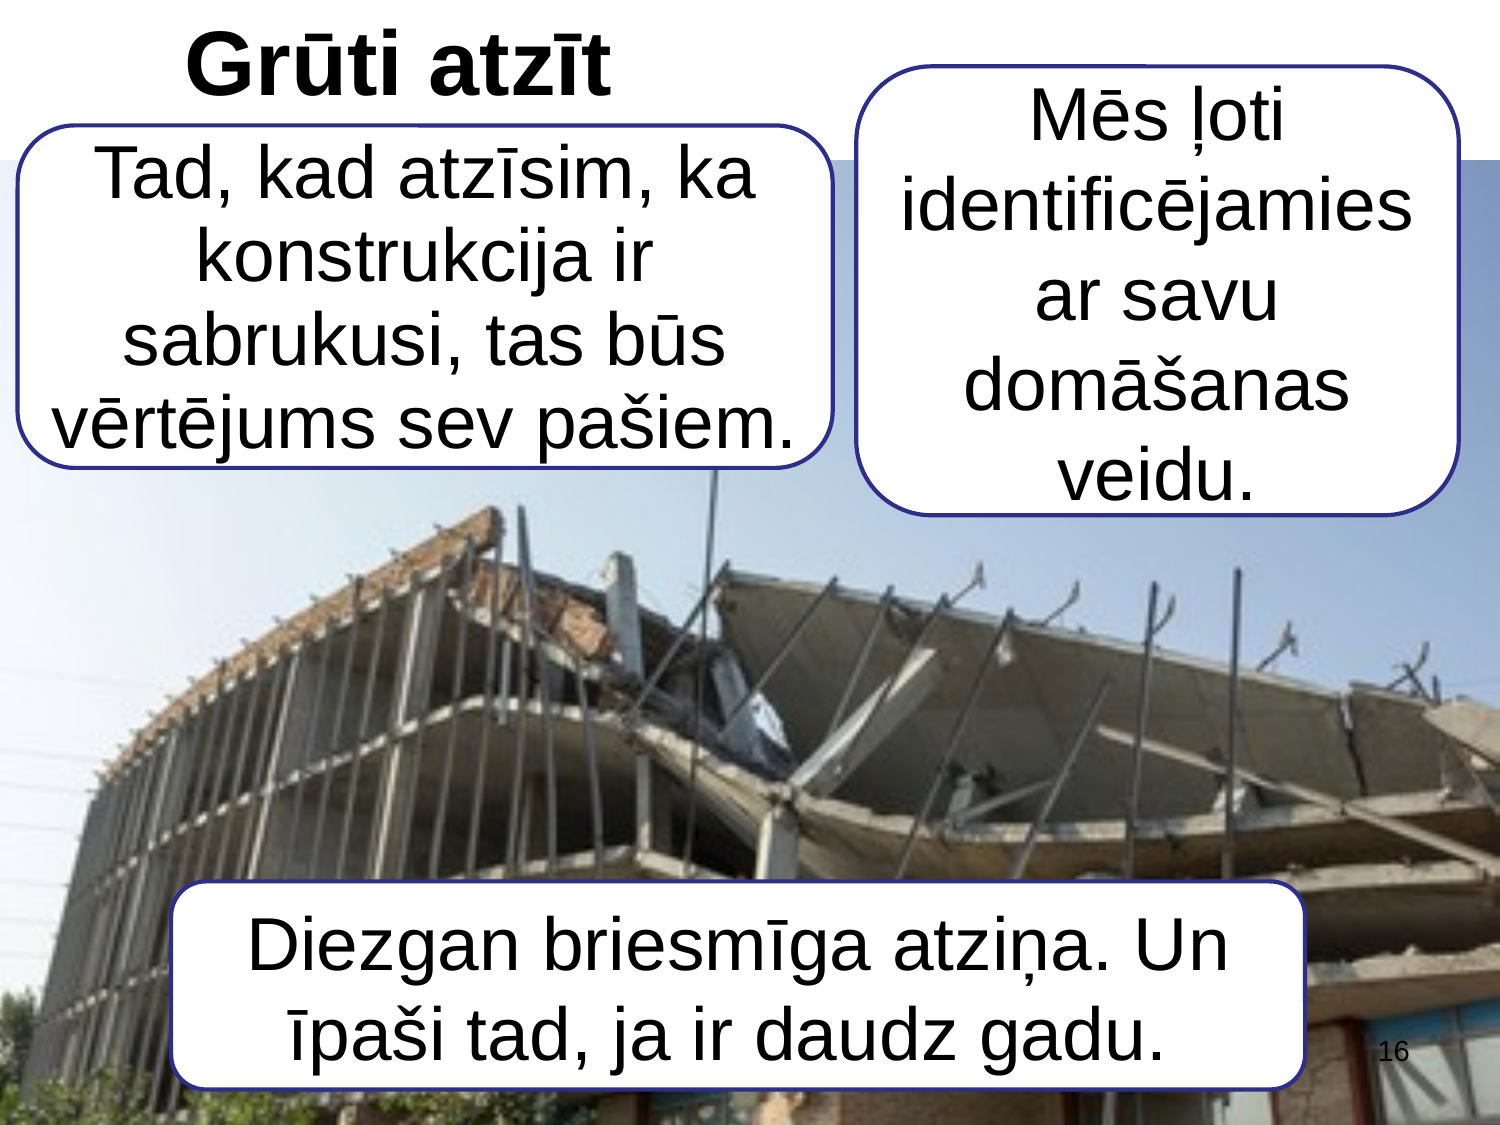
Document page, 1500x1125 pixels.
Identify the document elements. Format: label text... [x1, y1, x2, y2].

picture [0, 160, 1500, 1125]
text_box Mēs ļoti identificējamies ar savu domāšanas veidu. [854, 64, 1461, 159]
title Grūti atzīt [0, 0, 798, 157]
text_box Tad, kad atzīsim, ka konstrukcija ir sabrukusi, tas būs vērtējums sev pašiem. [20, 123, 830, 159]
